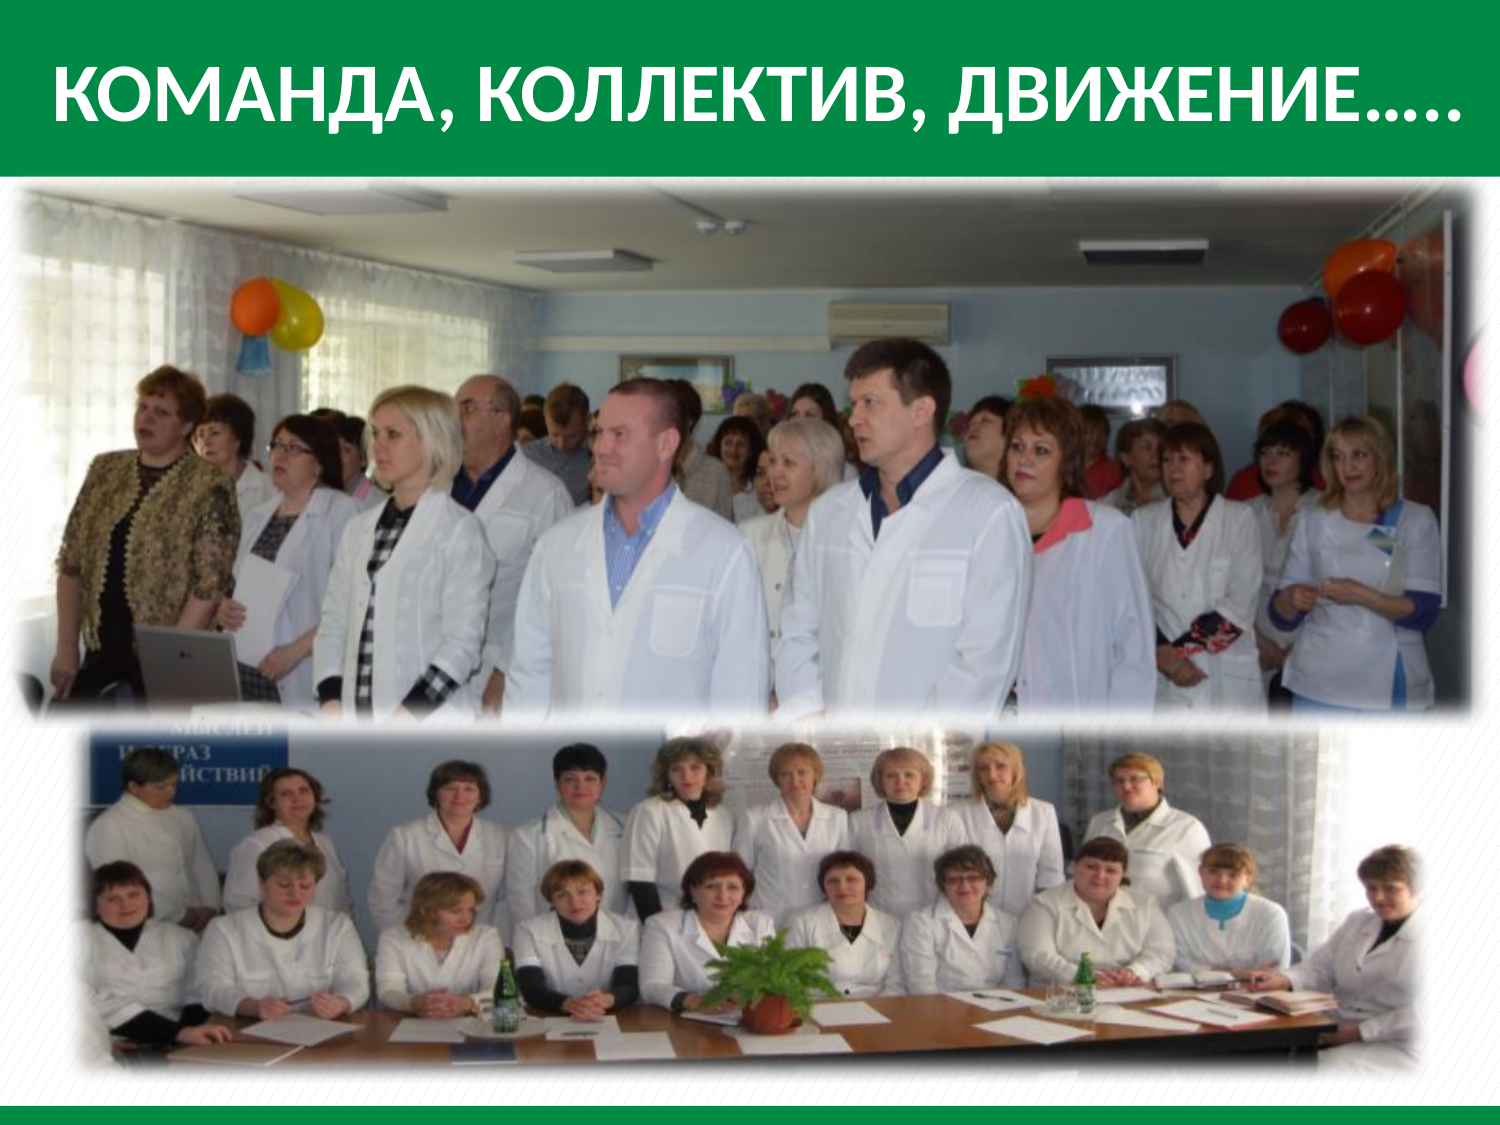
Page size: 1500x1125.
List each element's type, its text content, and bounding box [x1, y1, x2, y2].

text_box КОМАНДА, КОЛЛЕКТИВ, ДВИЖЕНИЕ….. [37, 30, 1482, 146]
text_box [0, 0, 1500, 179]
picture [7, 171, 1491, 1083]
text_box [0, 1104, 1500, 1125]
text_box [0, 179, 1500, 1104]
